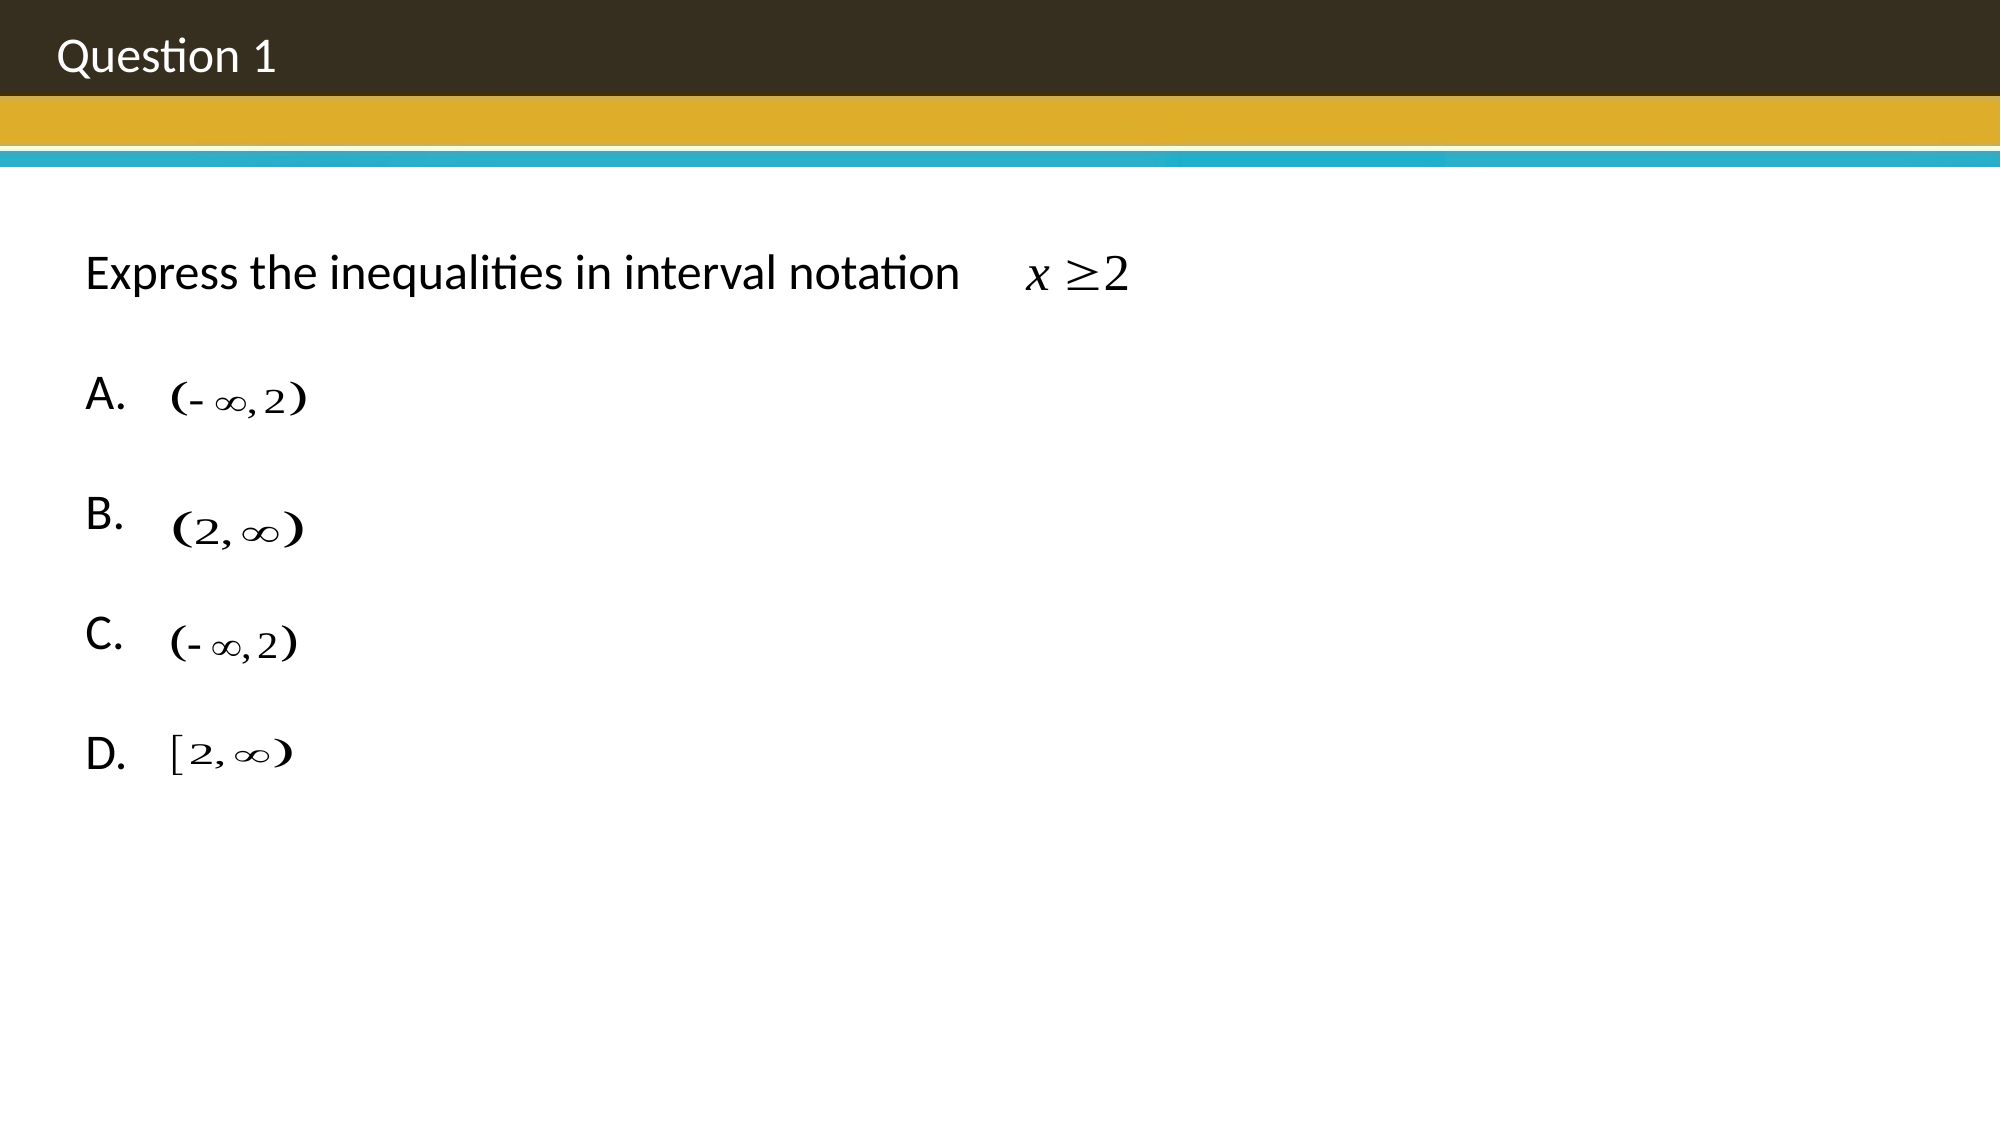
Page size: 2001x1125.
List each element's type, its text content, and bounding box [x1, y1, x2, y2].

picture [164, 504, 311, 567]
picture [164, 618, 303, 681]
picture [164, 375, 313, 434]
picture [0, 0, 2000, 167]
text_box Question 1 [41, 14, 293, 90]
picture [164, 732, 298, 783]
picture [1015, 242, 1140, 304]
text_box Express the inequalities in interval notation A. B. C. D. [70, 232, 1795, 787]
